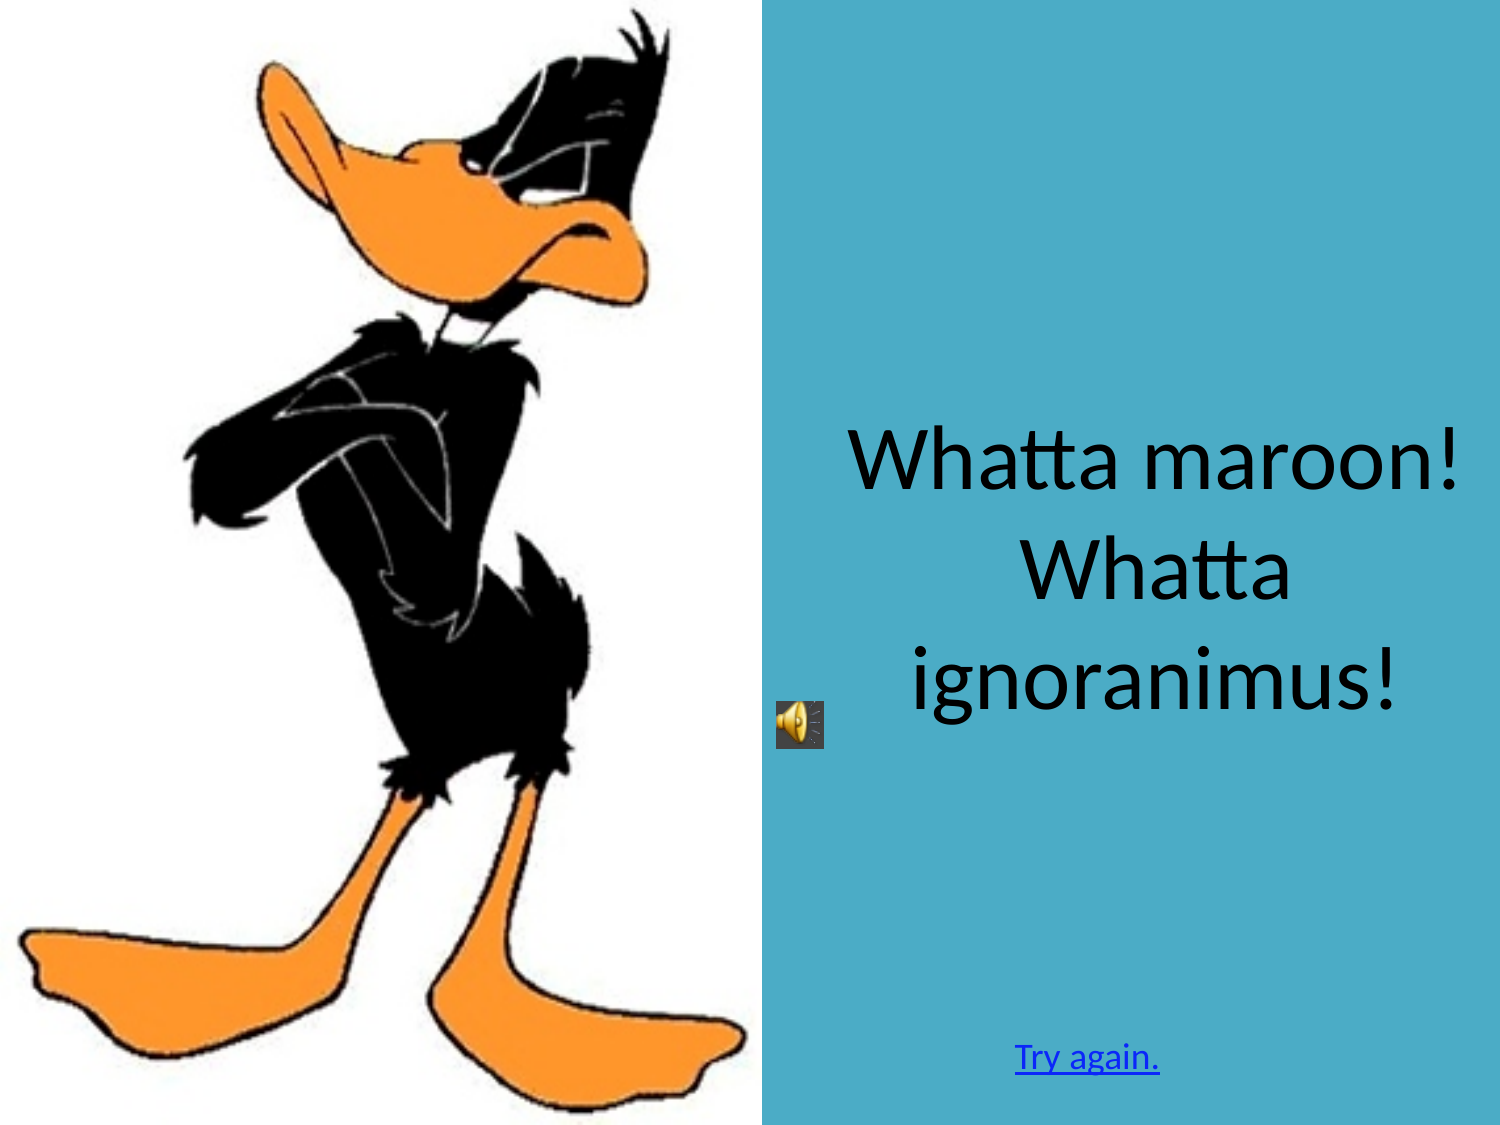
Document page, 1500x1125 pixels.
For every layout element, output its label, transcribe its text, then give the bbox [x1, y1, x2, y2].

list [0, 0, 762, 1125]
text_box Try again. [999, 1024, 1438, 1085]
picture [774, 699, 826, 751]
title Whatta maroon! Whatta ignoranimus! [812, 0, 1500, 1125]
